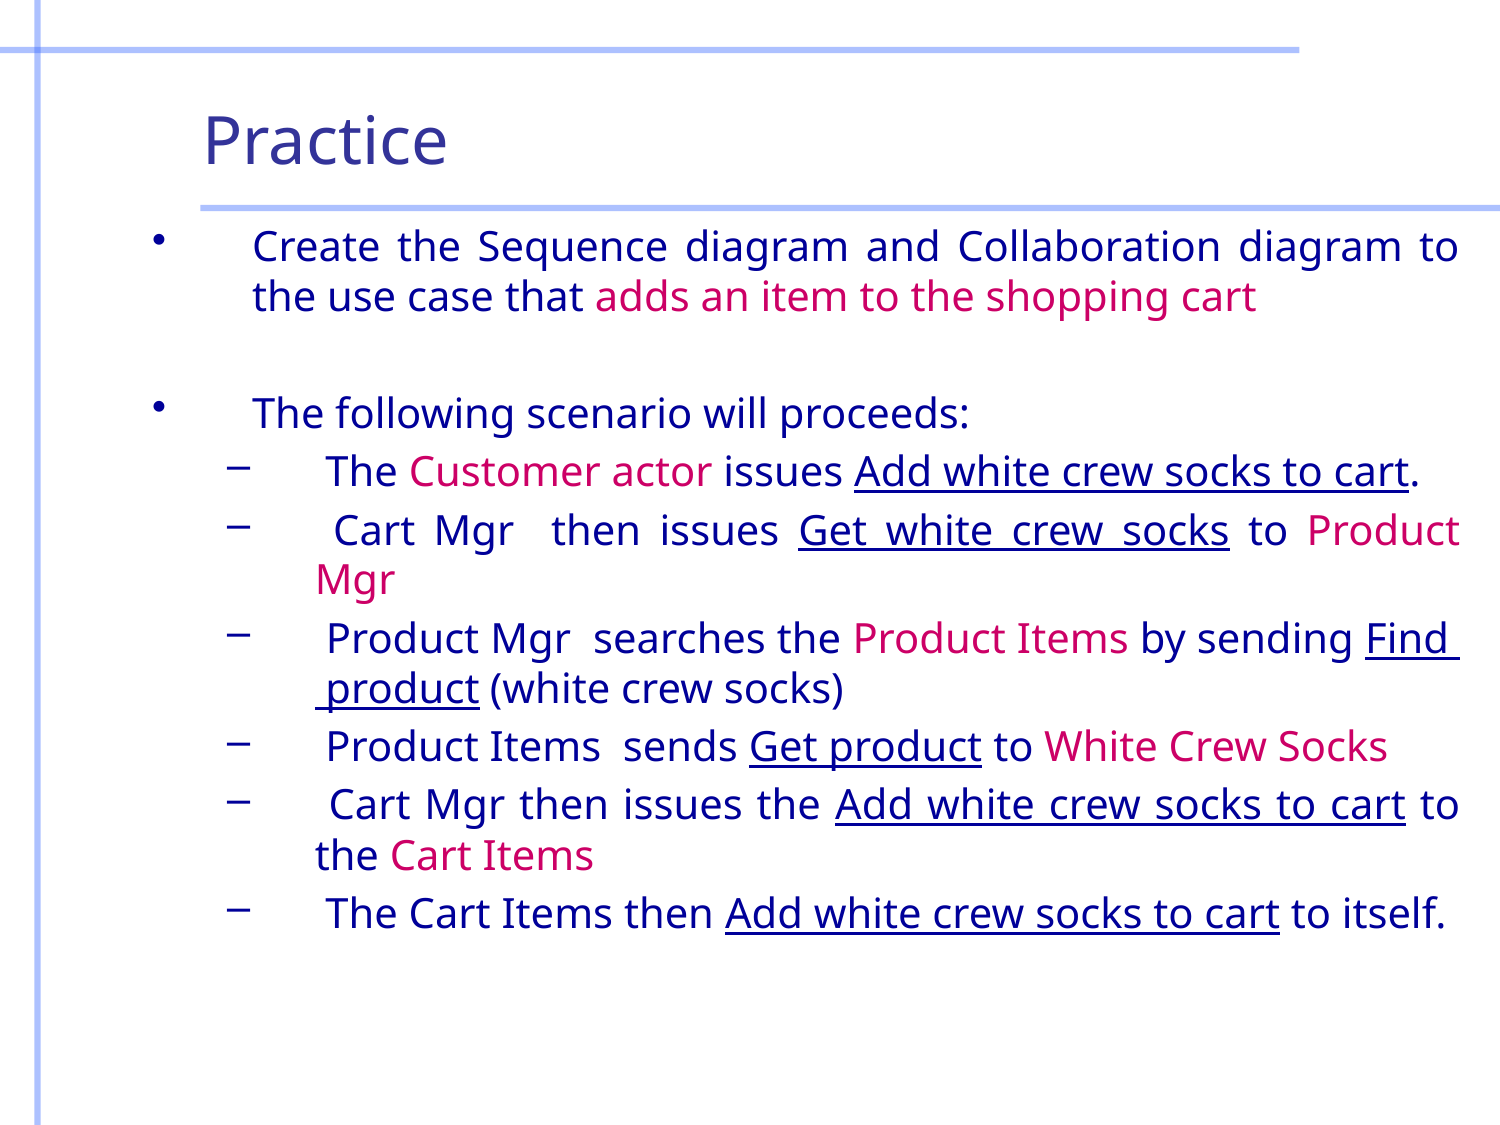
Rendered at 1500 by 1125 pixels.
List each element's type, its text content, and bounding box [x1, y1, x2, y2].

text_box Practice [187, 90, 1436, 185]
text_box Create the Sequence diagram and Collaboration diagram to the use case that adds an item to the shopping cart The following scenario will proceeds: The Customer actor issues Add white crew socks to cart. Cart Mgr then issues Get white crew socks to Product Mgr Product Mgr searches the Product Items by sending Find product (white crew socks) Product Items sends Get product to White Crew Socks Cart Mgr then issues the Add white crew socks to cart to the Cart Items The Cart Items then Add white crew socks to cart to itself. [137, 212, 1475, 1125]
